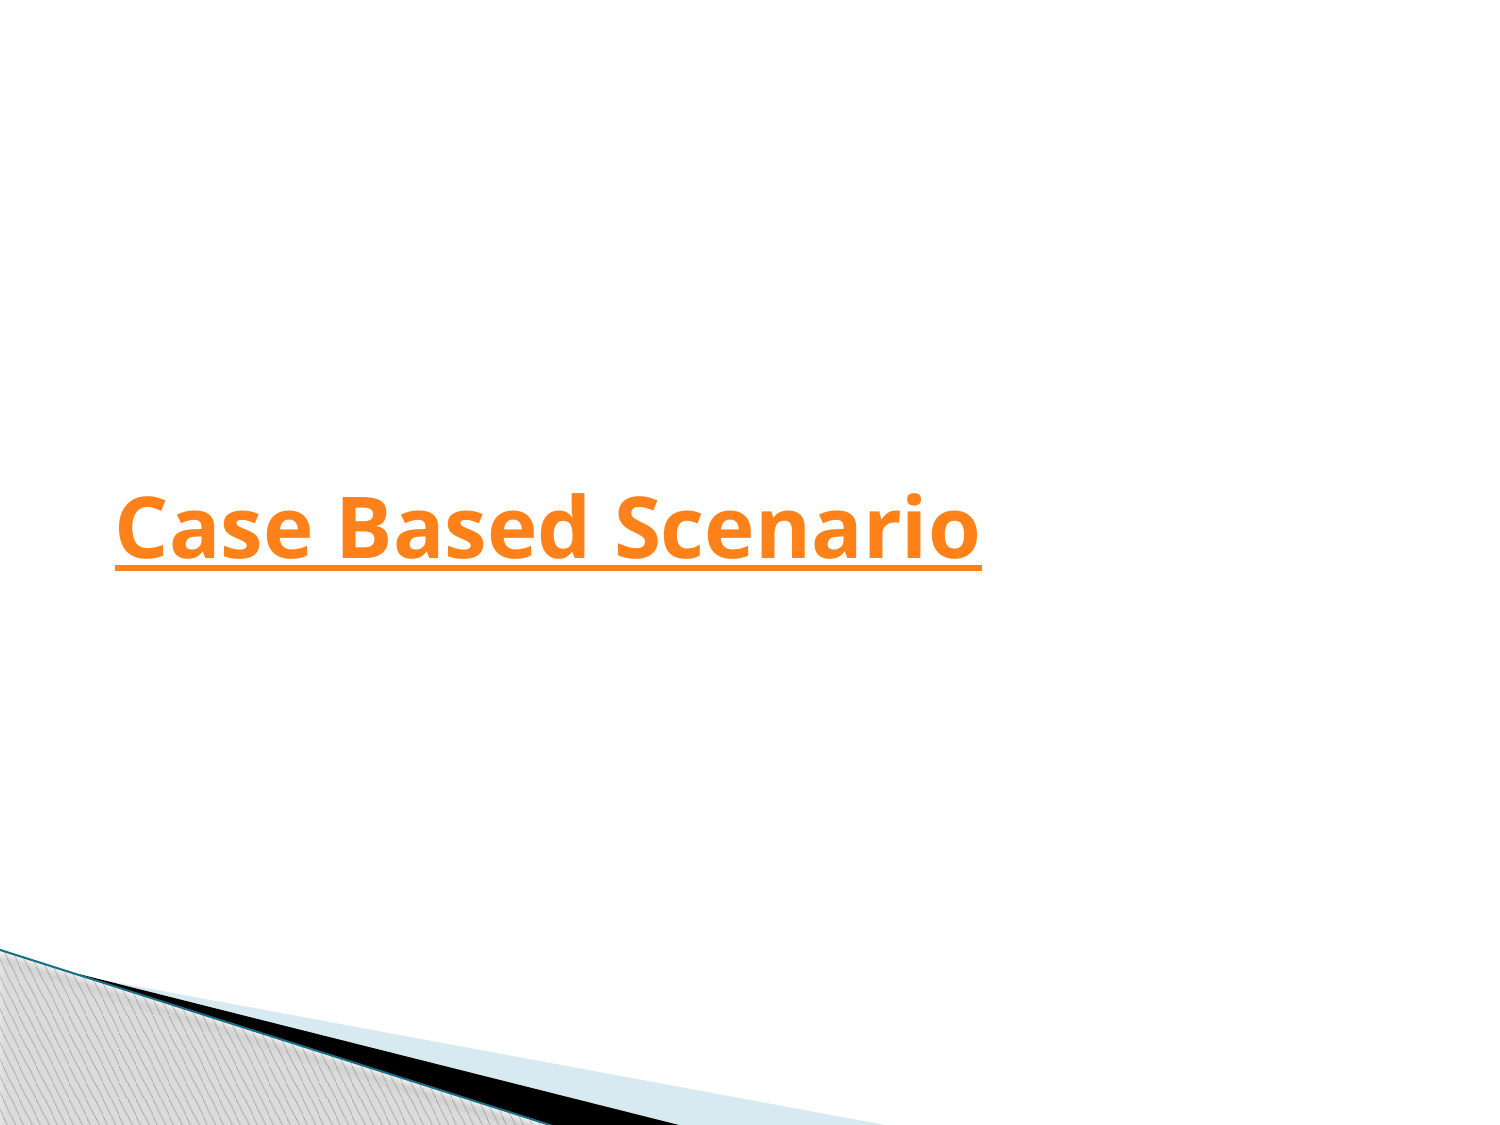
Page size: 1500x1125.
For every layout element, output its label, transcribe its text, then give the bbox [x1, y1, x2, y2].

title Case Based Scenario [99, 437, 1450, 625]
